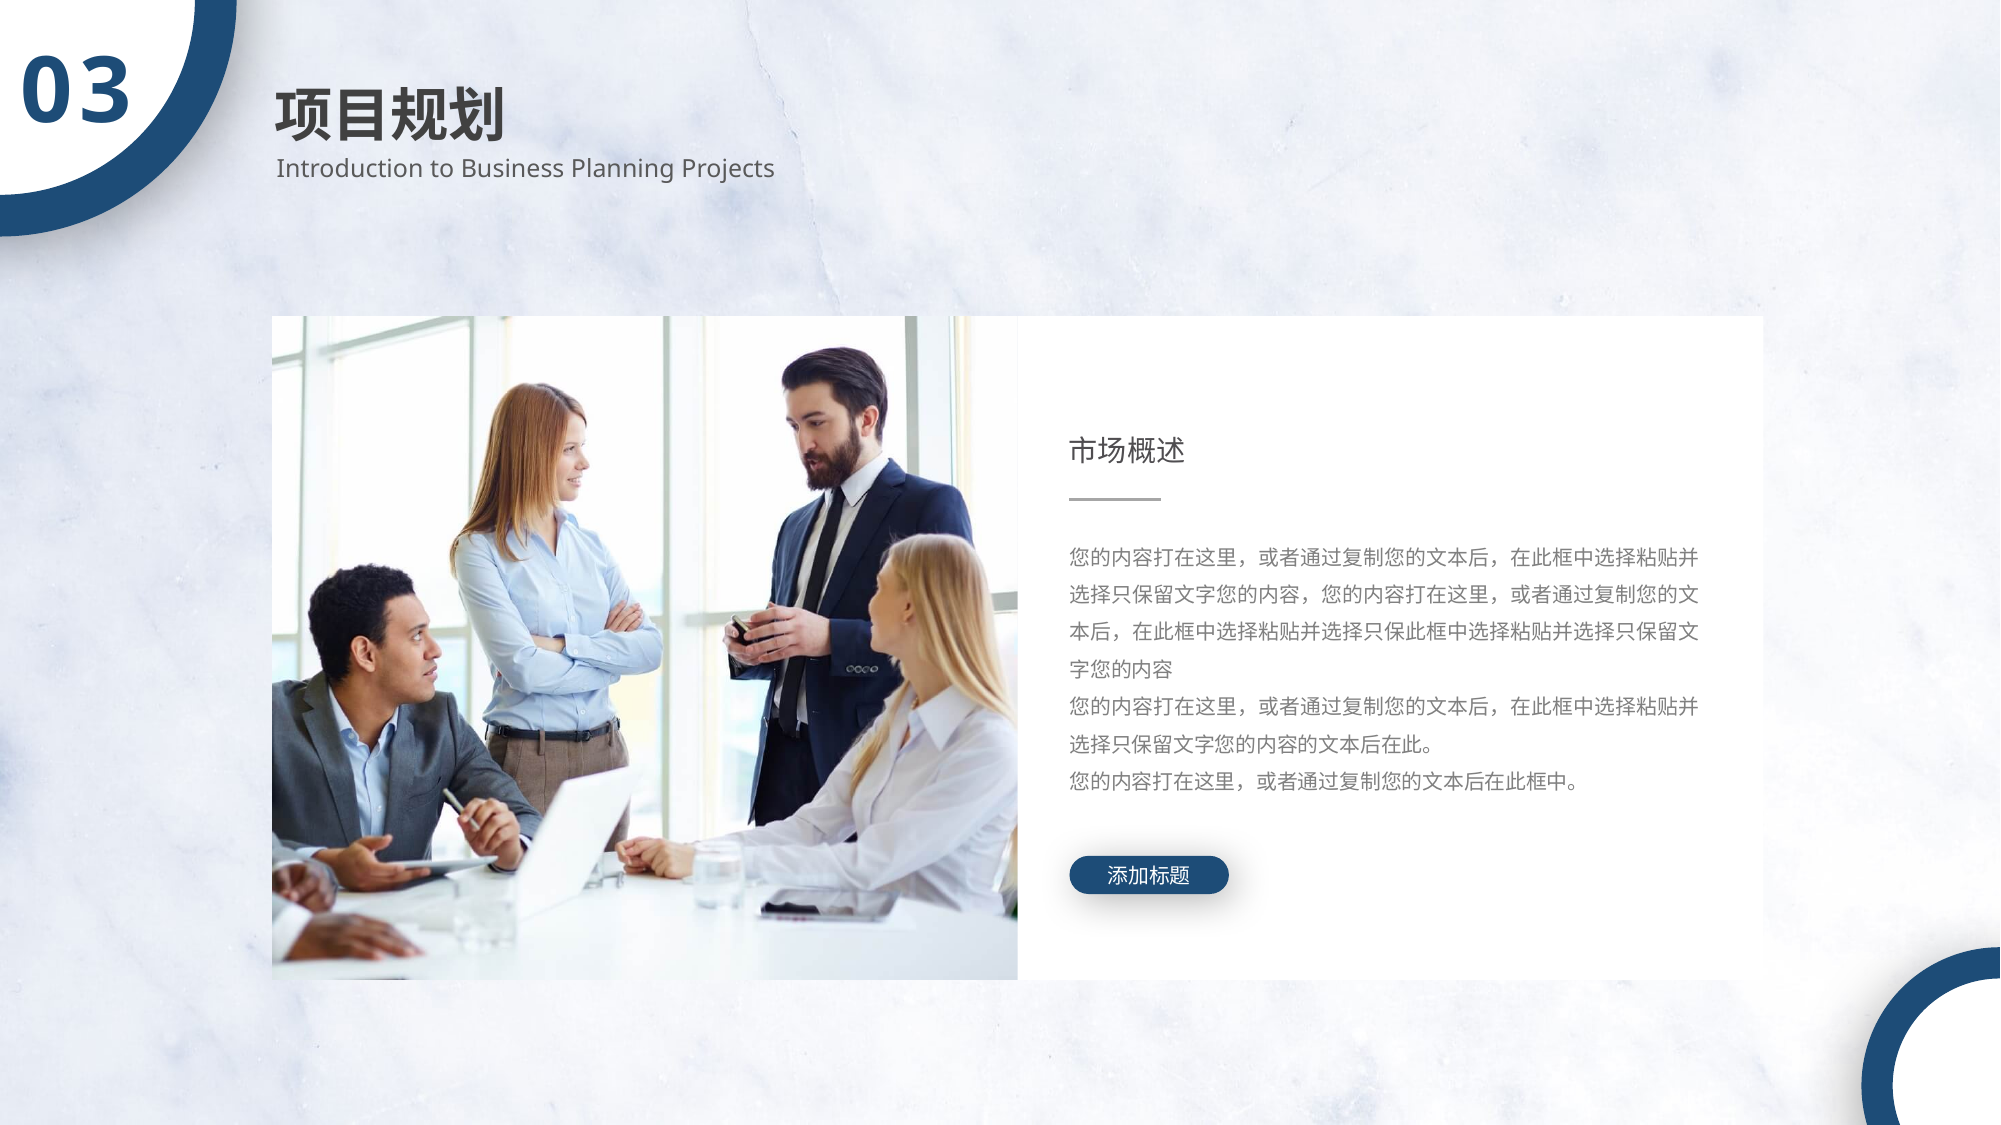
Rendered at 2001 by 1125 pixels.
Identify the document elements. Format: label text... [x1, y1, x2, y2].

text_box 项目规划 [259, 71, 523, 156]
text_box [272, 316, 1764, 981]
text_box Introduction to Business Planning Projects [261, 144, 1243, 190]
text_box [0, 0, 217, 217]
text_box 03 [0, 22, 153, 148]
text_box [1876, 961, 2000, 1125]
picture [0, 0, 2000, 1125]
